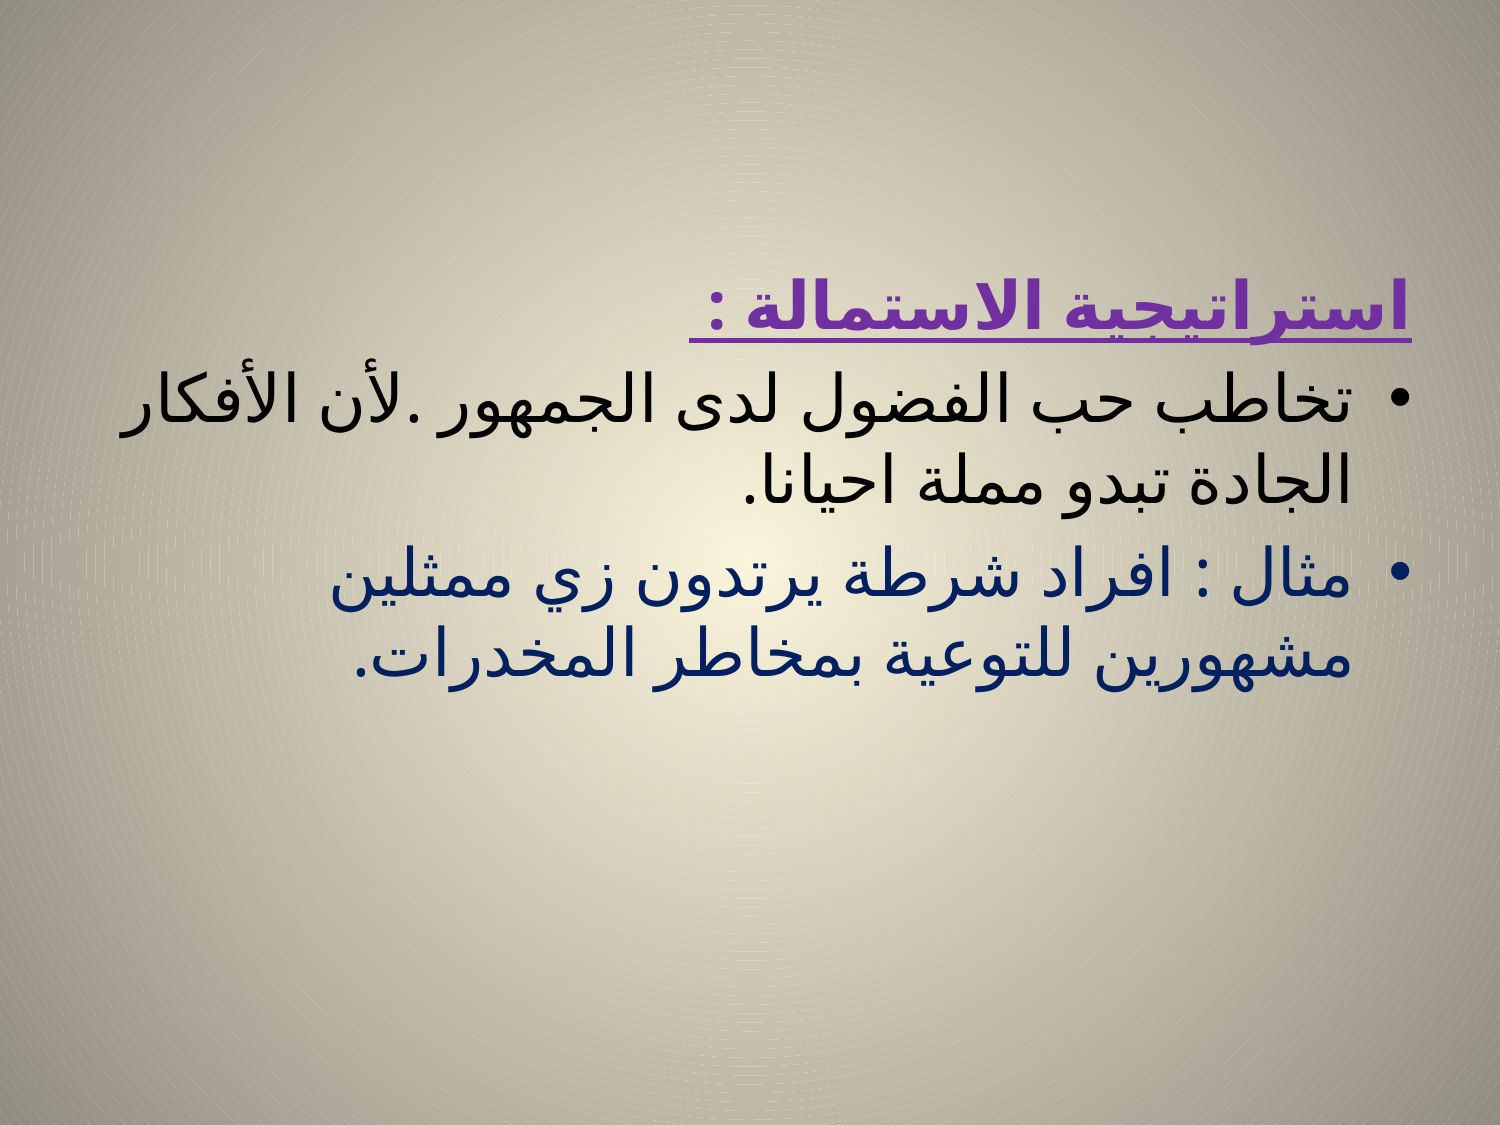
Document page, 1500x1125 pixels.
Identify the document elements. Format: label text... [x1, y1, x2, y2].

list استراتيجية الاستمالة : تخاطب حب الفضول لدى الجمهور .لأن الأفكار الجادة تبدو مملة احيانا. مثال : افراد شرطة يرتدون زي ممثلين مشهورين للتوعية بمخاطر المخدرات. [76, 255, 1427, 998]
